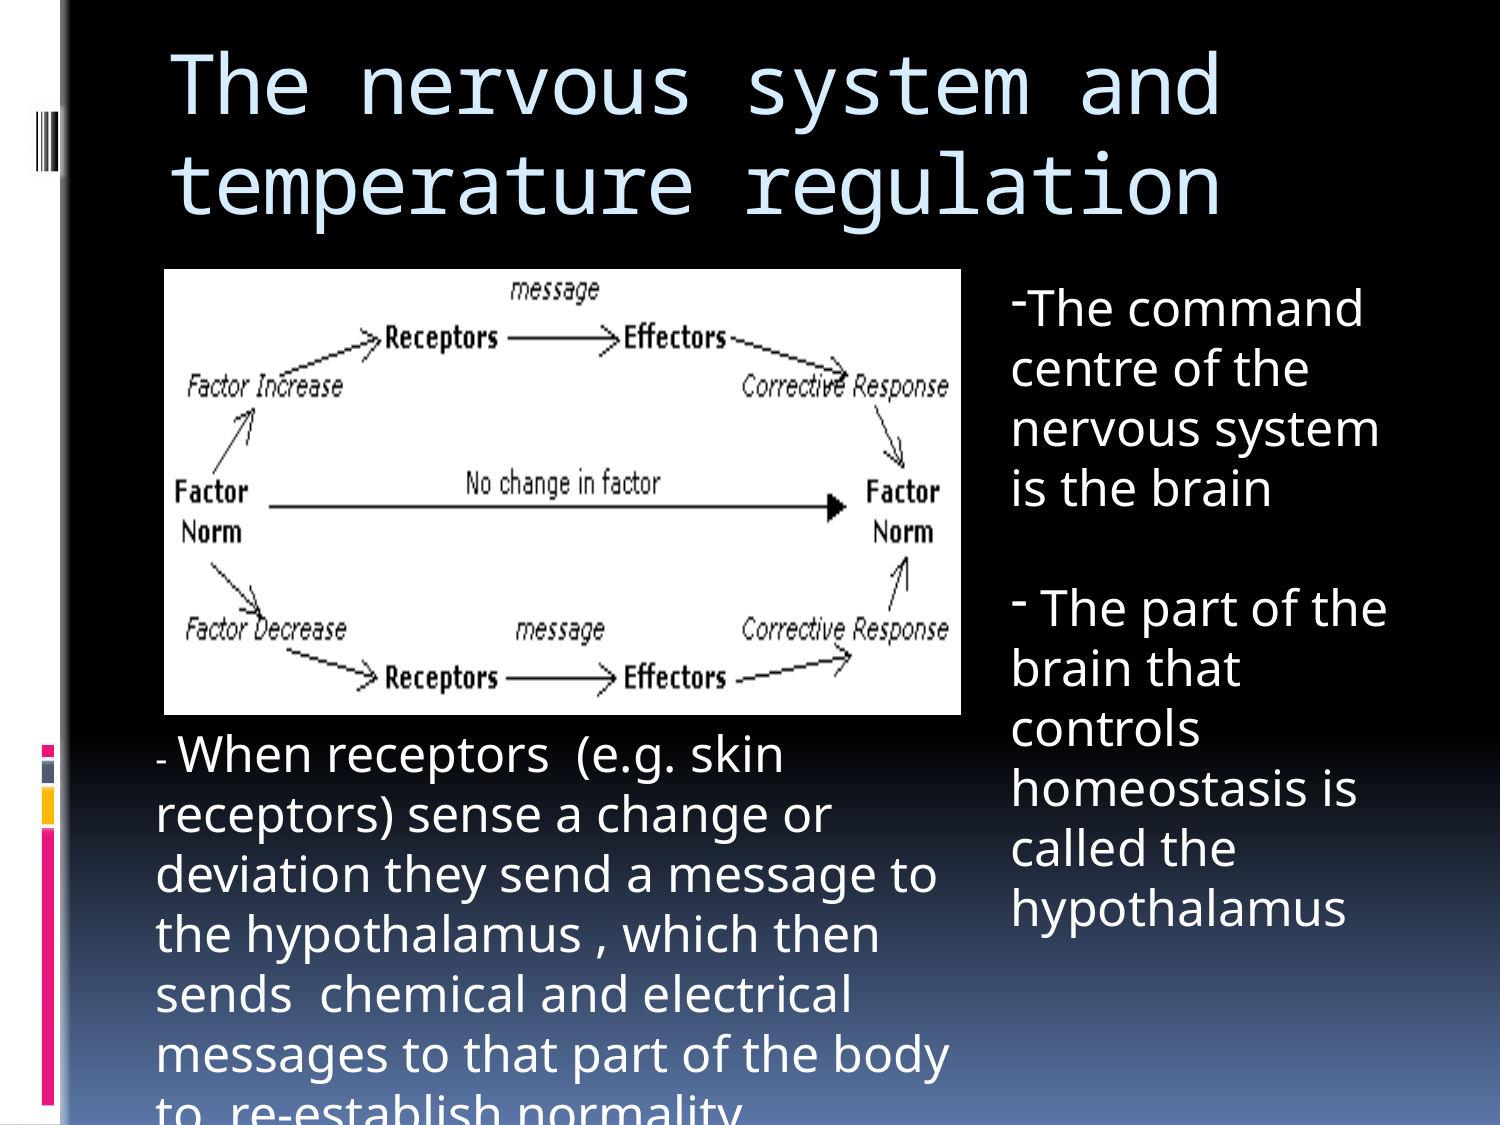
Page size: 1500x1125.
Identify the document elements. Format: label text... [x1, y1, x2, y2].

text_box - When receptors (e.g. skin receptors) sense a change or deviation they send a message to the hypothalamus , which then sends chemical and electrical messages to that part of the body to re-establish normality. [140, 714, 996, 1125]
title The nervous system and temperature regulation [152, 23, 1428, 174]
text_box The command centre of the nervous system is the brain The part of the brain that controls homeostasis is called the hypothalamus [996, 269, 1407, 990]
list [163, 269, 962, 716]
